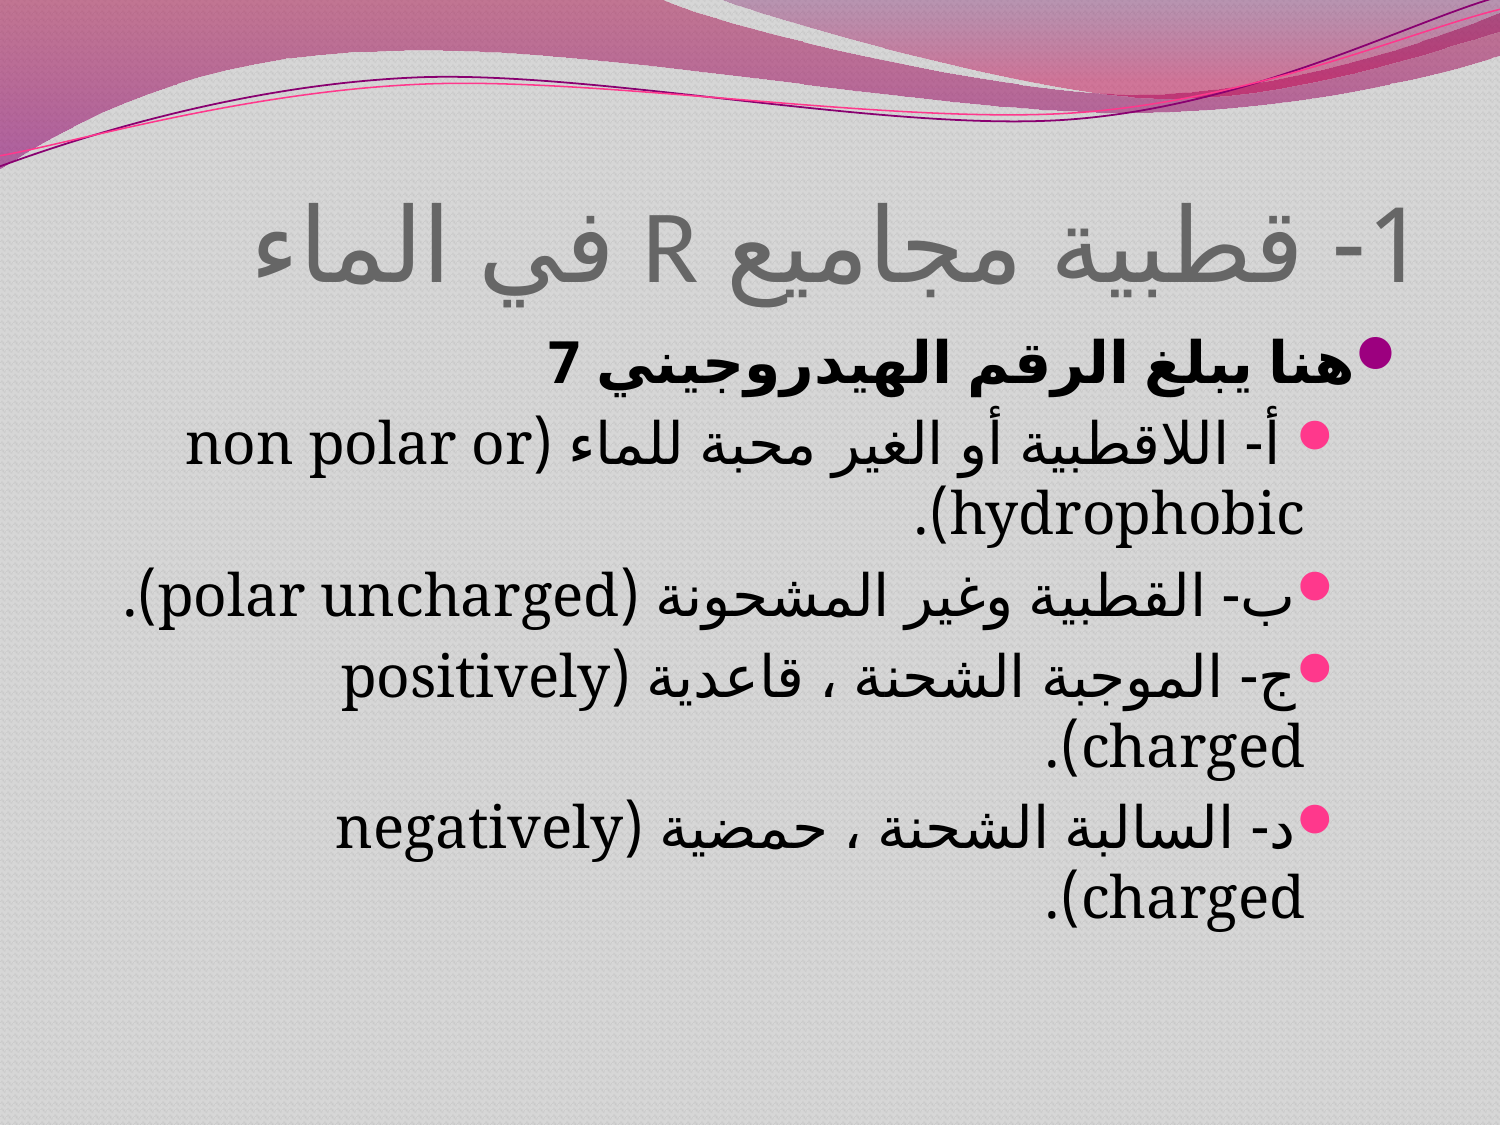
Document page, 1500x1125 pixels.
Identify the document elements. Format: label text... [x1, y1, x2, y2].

title 1- قطبية مجاميع R في الماء [75, 115, 1425, 303]
list هنا يبلغ الرقم الهيدروجيني 7 أ- اللاقطبية أو الغير محبة للماء (non polar or hydrophobic). ب- القطبية وغير المشحونة (polar uncharged). ج- الموجبة الشحنة ، قاعدية (positively charged). د- السالبة الشحنة ، حمضية (negatively charged). [75, 317, 1425, 1038]
